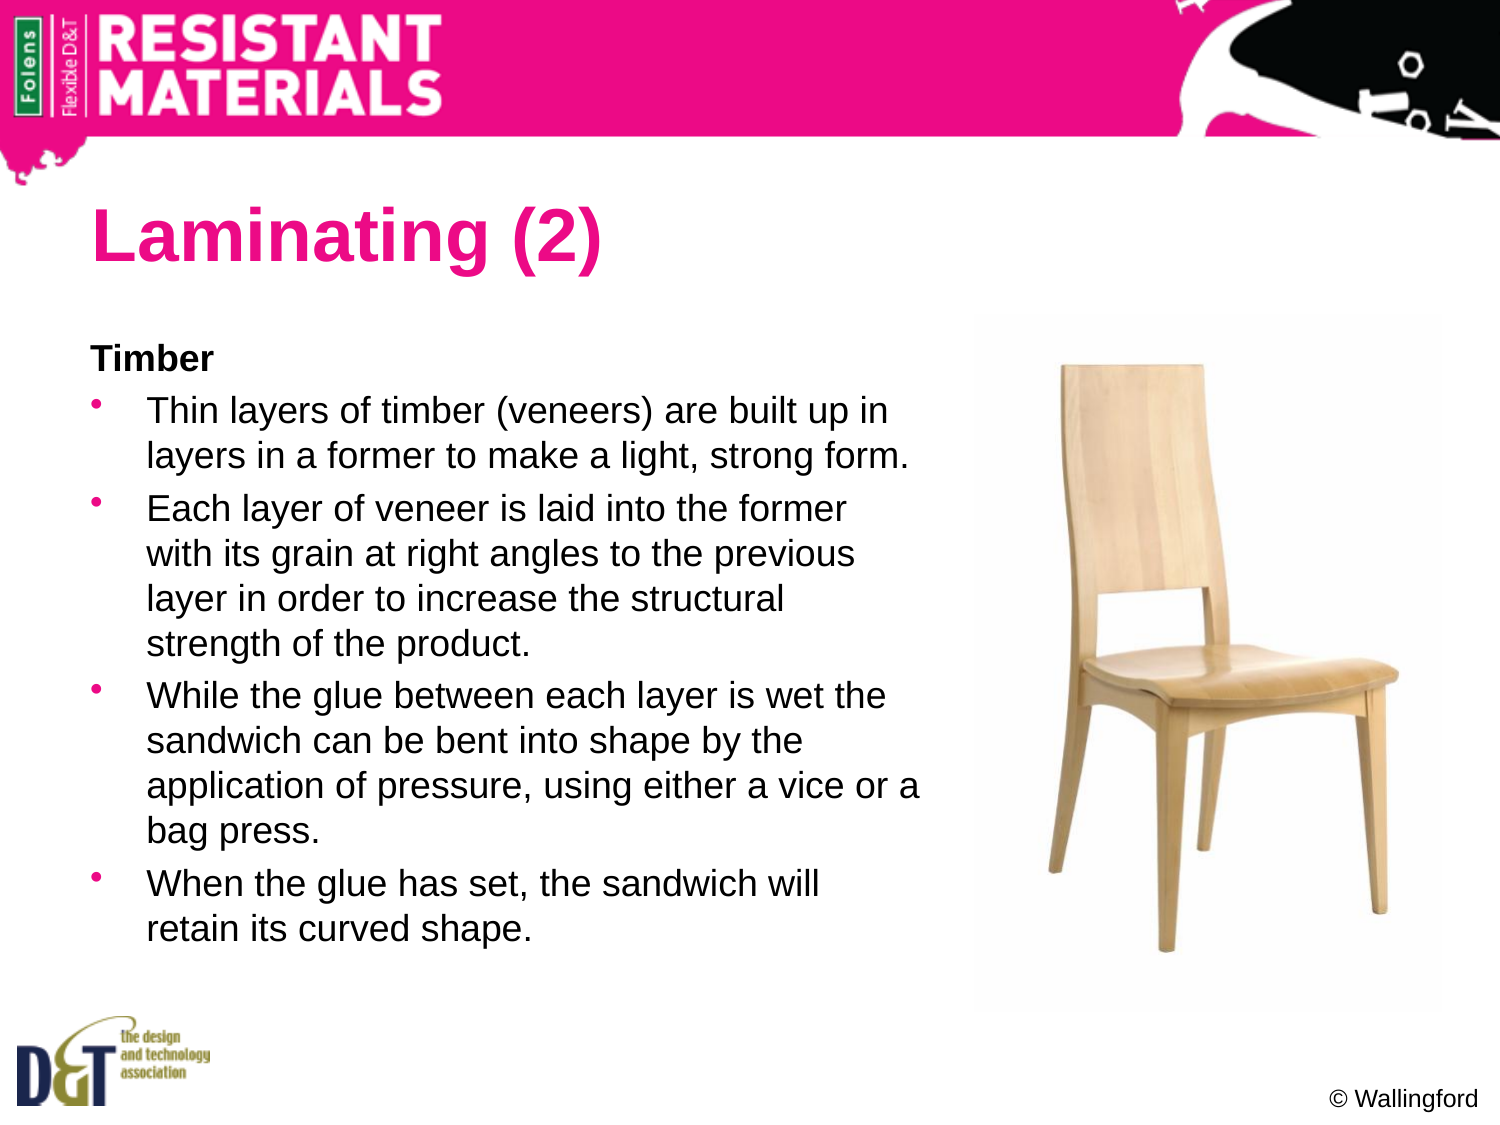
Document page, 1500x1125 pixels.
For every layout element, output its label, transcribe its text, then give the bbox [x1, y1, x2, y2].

picture [0, 0, 1500, 1125]
title Laminating (2) [76, 160, 1427, 301]
list Timber Thin layers of timber (veneers) are built up in layers in a former to make a light, strong form. Each layer of veneer is laid into the former with its grain at right angles to the previous layer in order to increase the structural strength of the product. While the glue between each layer is wet the sandwich can be bent into shape by the application of pressure, using either a vice or a bag press. When the glue has set, the sandwich will retain its curved shape. [75, 326, 939, 1005]
text_box © Wallingford [1257, 1074, 1495, 1125]
